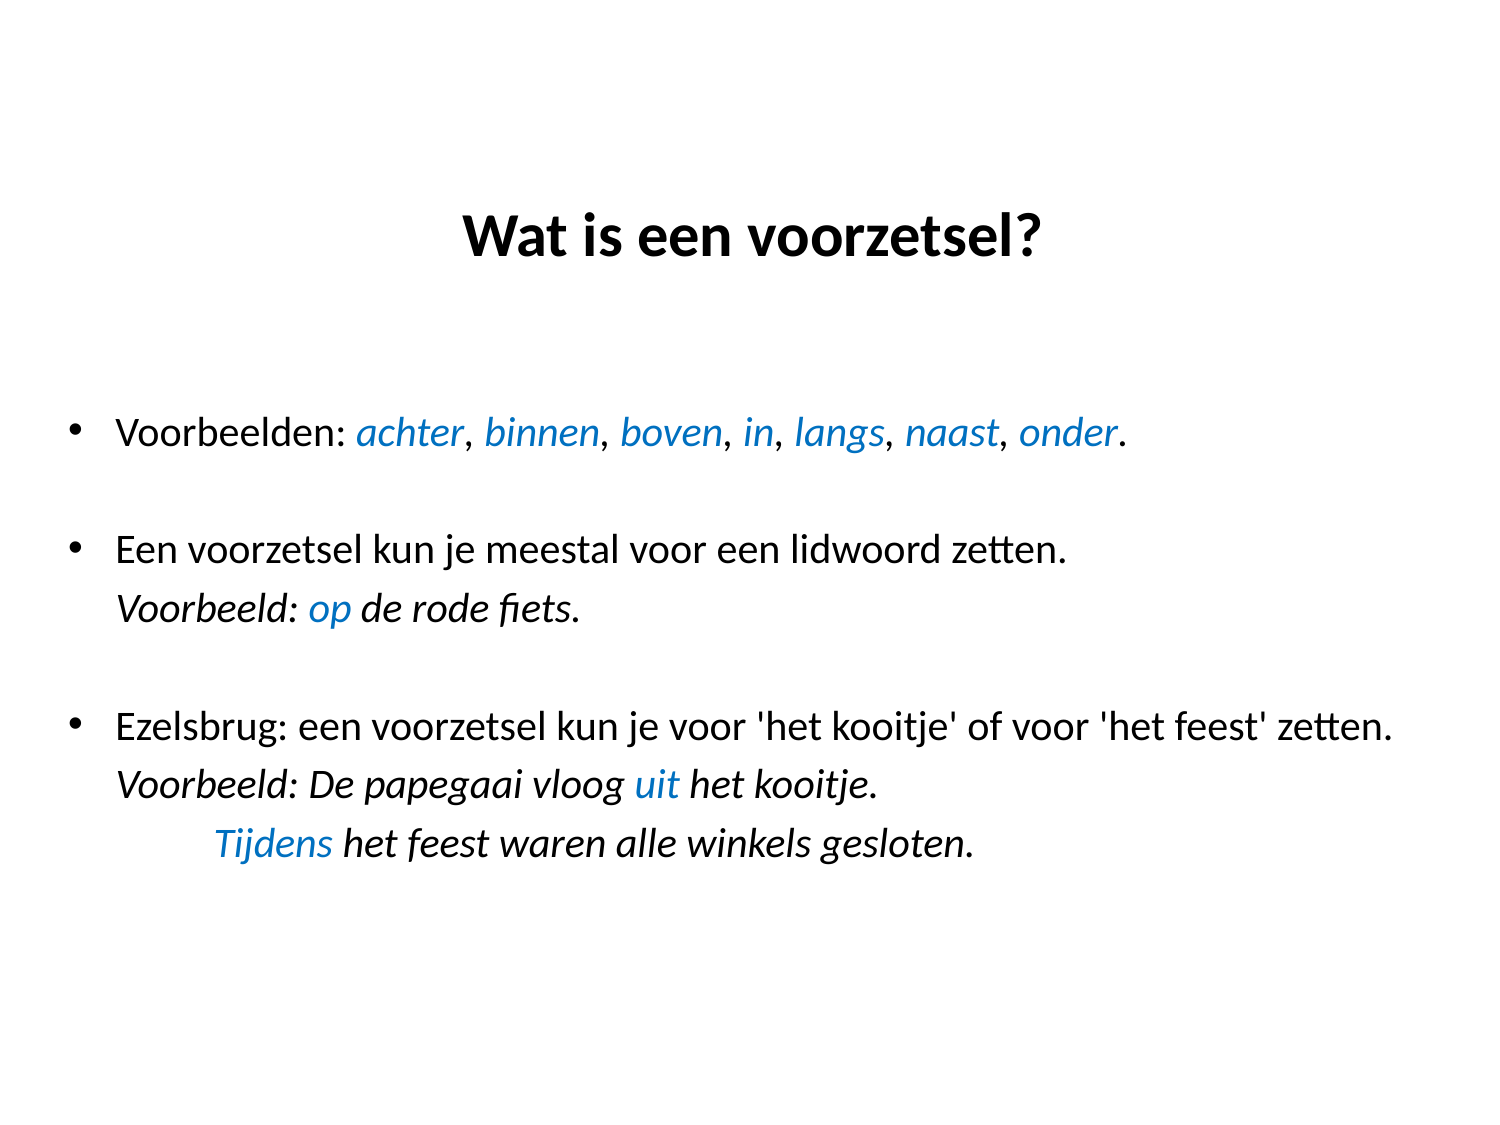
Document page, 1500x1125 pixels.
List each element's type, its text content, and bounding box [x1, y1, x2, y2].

list Voorbeelden: achter, binnen, boven, in, langs, naast, onder. Een voorzetsel kun je meestal voor een lidwoord zetten. Voorbeeld: op de rode fiets. Ezelsbrug: een voorzetsel kun je voor 'het kooitje' of voor 'het feest' zetten. Voorbeeld: De papegaai vloog uit het kooitje. Tijdens het feest waren alle winkels gesloten. [53, 337, 1466, 1125]
title Wat is een voorzetsel? [77, 99, 1428, 288]
